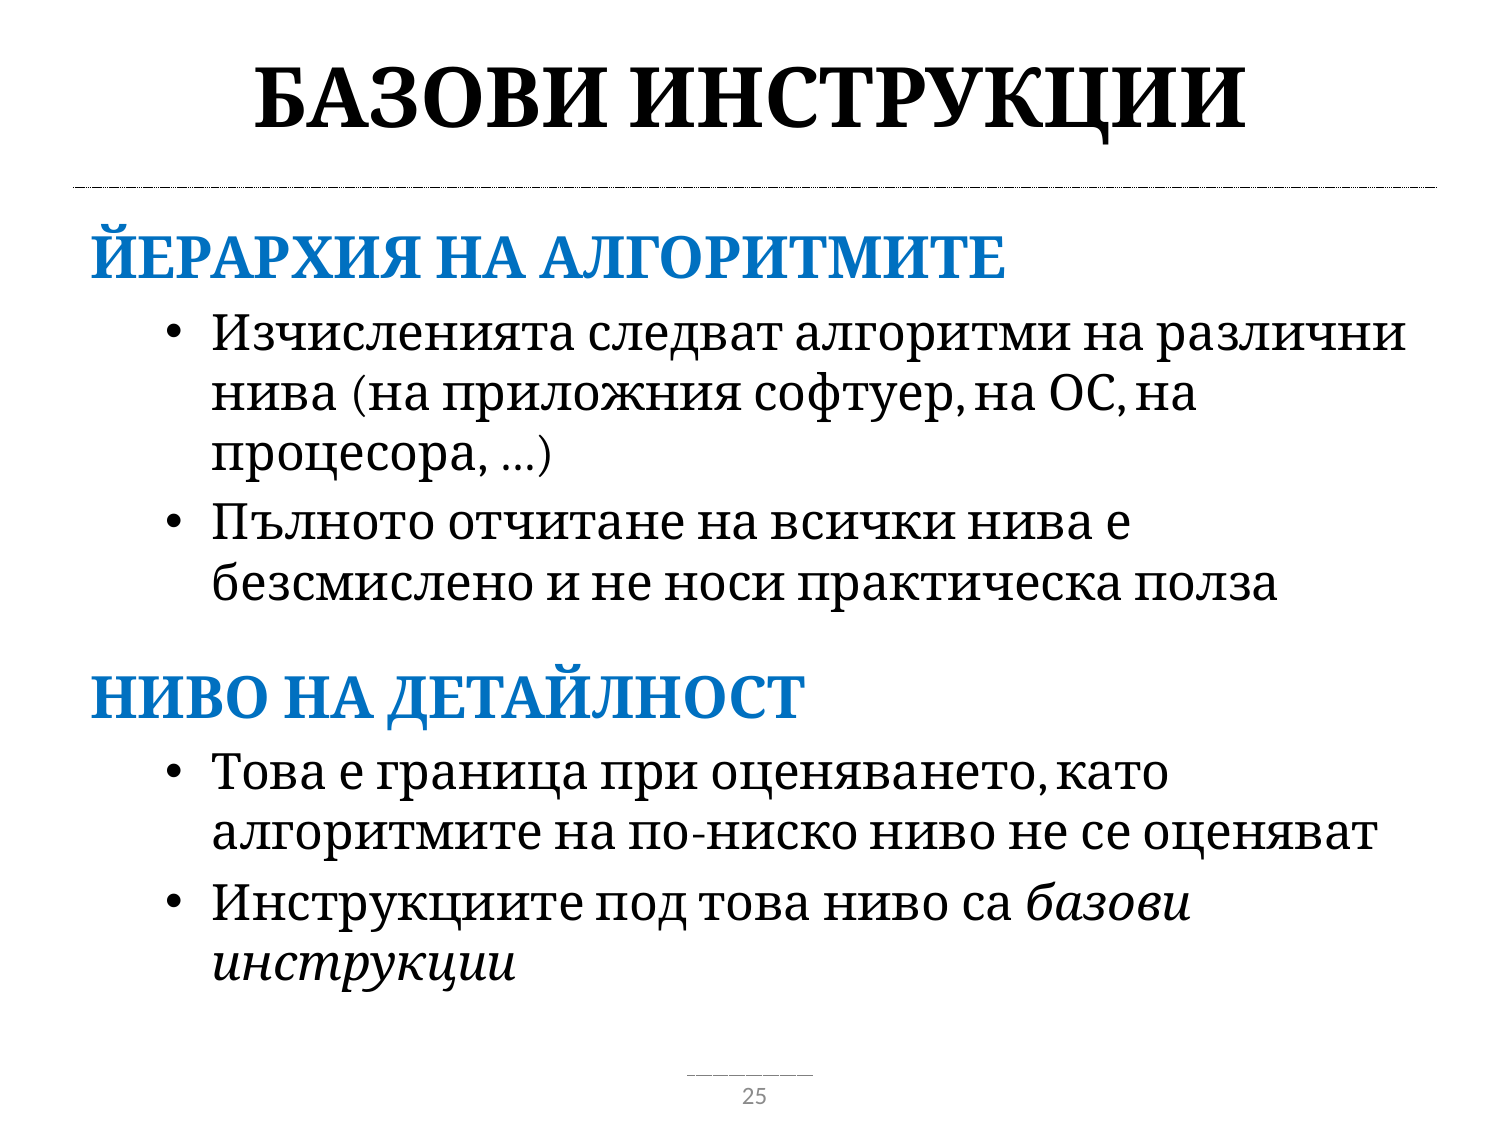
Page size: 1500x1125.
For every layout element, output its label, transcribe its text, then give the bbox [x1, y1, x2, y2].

slide_number 25 [579, 1065, 930, 1125]
list Йерархия на алгоритмите Изчисленията следват алгоритми на различни нива (на приложния софтуер, на ОС, на процесора, …) Пълното отчитане на всички нива е безсмислено и не носи практическа полза Ниво на детайлност Това е граница при оценяването, като алгоритмите на по-ниско ниво не се оценяват Инструкциите под това ниво са базови инструкции [75, 212, 1450, 1063]
title Базови инструкции [0, 0, 1500, 188]
